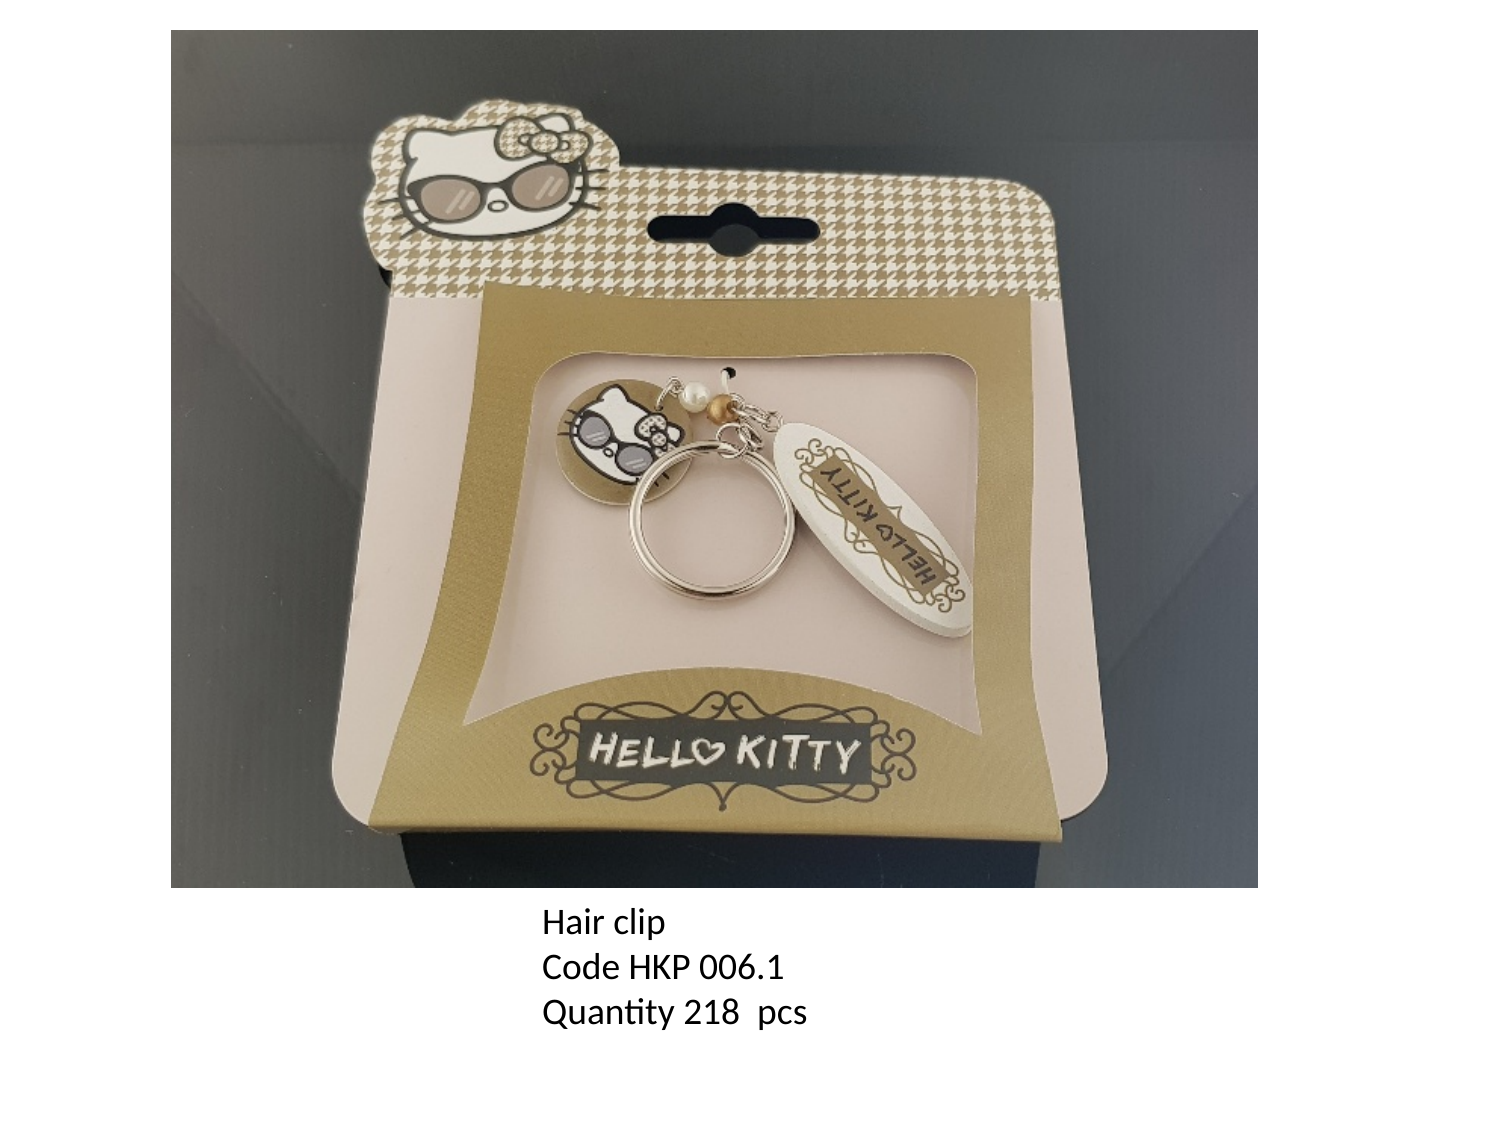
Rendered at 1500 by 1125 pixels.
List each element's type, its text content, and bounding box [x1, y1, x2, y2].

text_box Hair clip Code HKP 006.1 Quantity 218 pcs [527, 897, 823, 1085]
picture [170, 30, 1259, 889]
